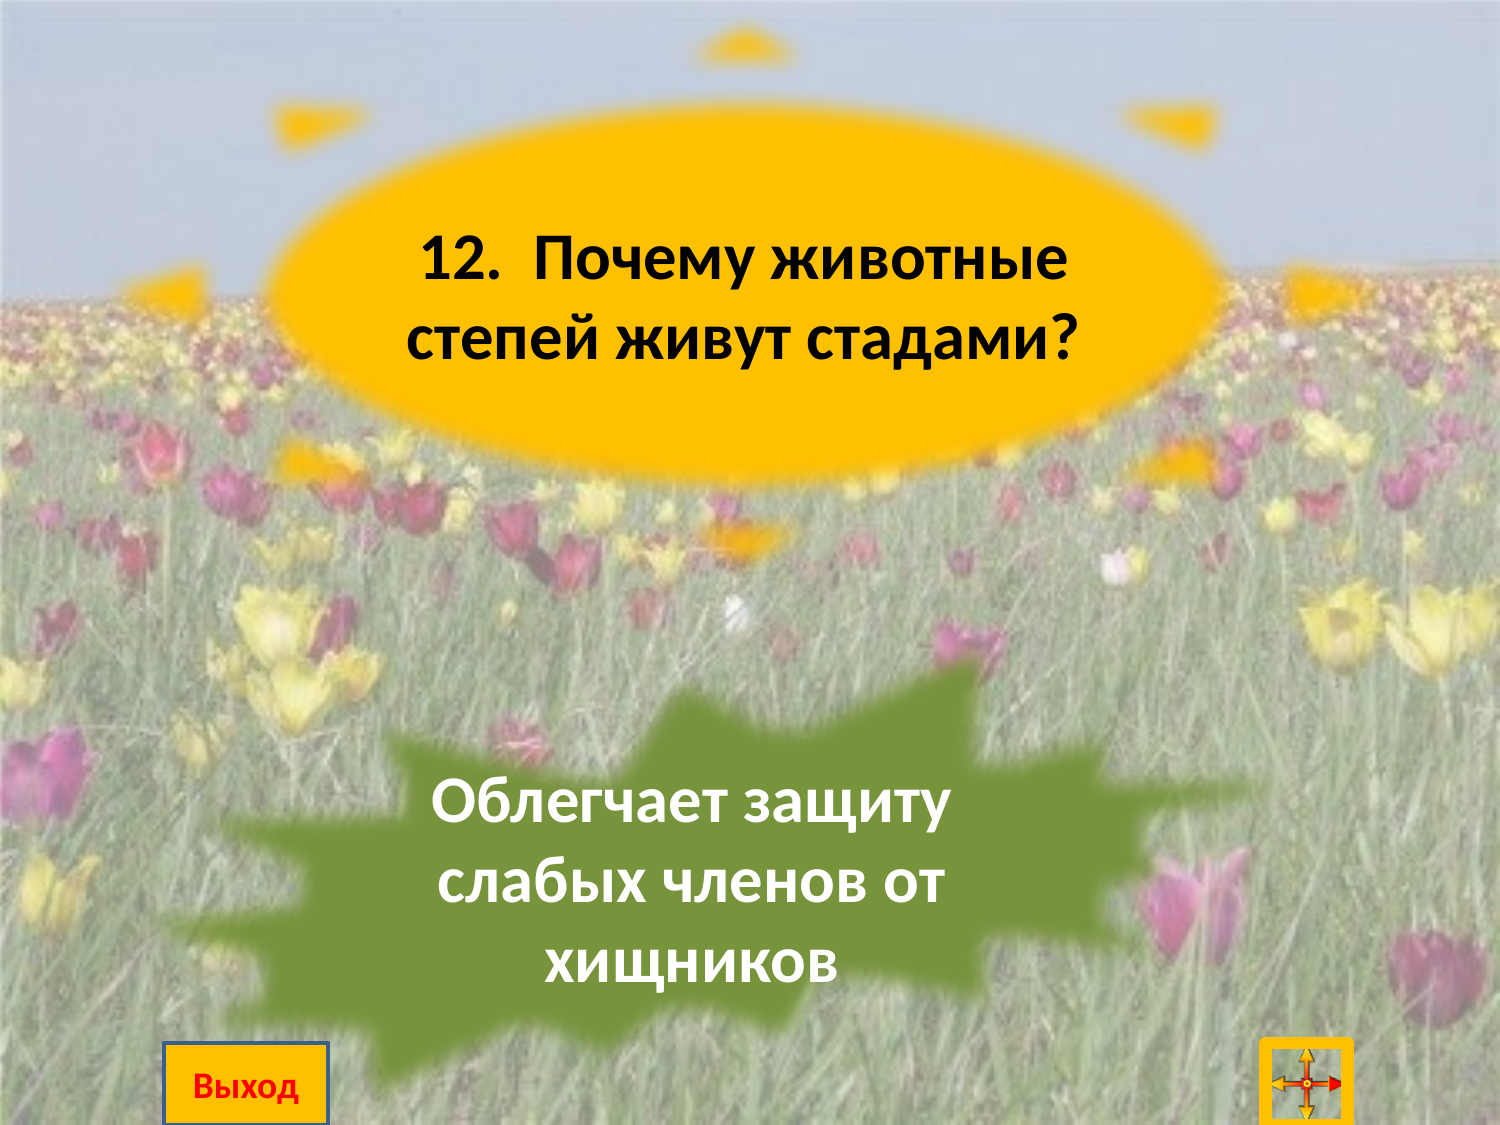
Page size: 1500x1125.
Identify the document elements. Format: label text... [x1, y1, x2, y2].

text_box Выход [162, 1041, 330, 1125]
text_box 12. Почему животные степей живут стадами? [285, 123, 1207, 468]
text_box [1264, 1041, 1350, 1125]
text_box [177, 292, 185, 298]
text_box Облегчает защиту слабых членов от хищников [235, 678, 1135, 1067]
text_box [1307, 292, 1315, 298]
